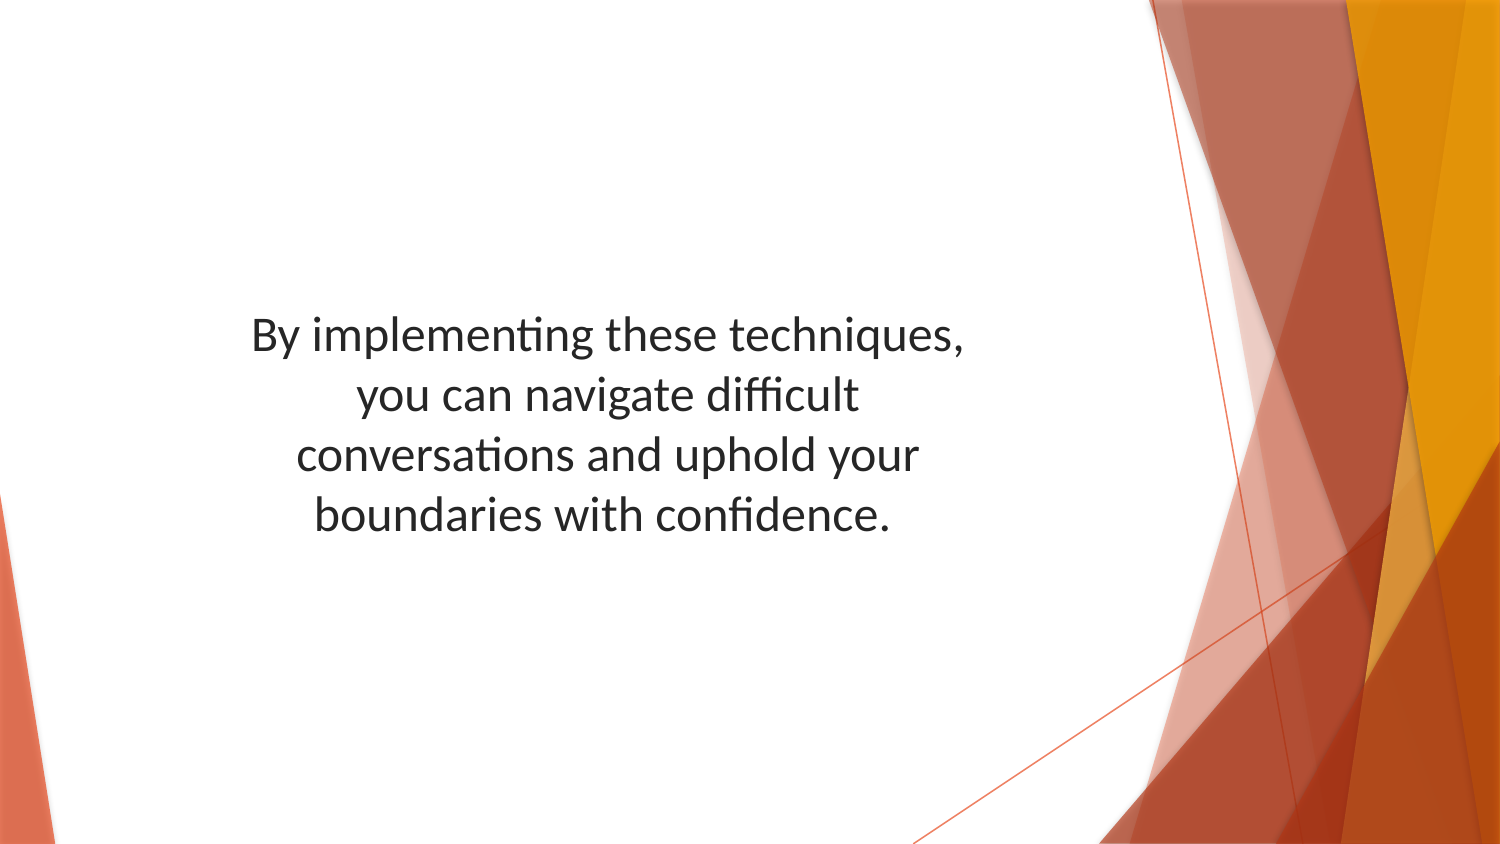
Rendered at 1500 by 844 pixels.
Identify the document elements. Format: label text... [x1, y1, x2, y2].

list By implementing these techniques, you can navigate difficult conversations and uphold your boundaries with confidence. [230, 67, 987, 777]
